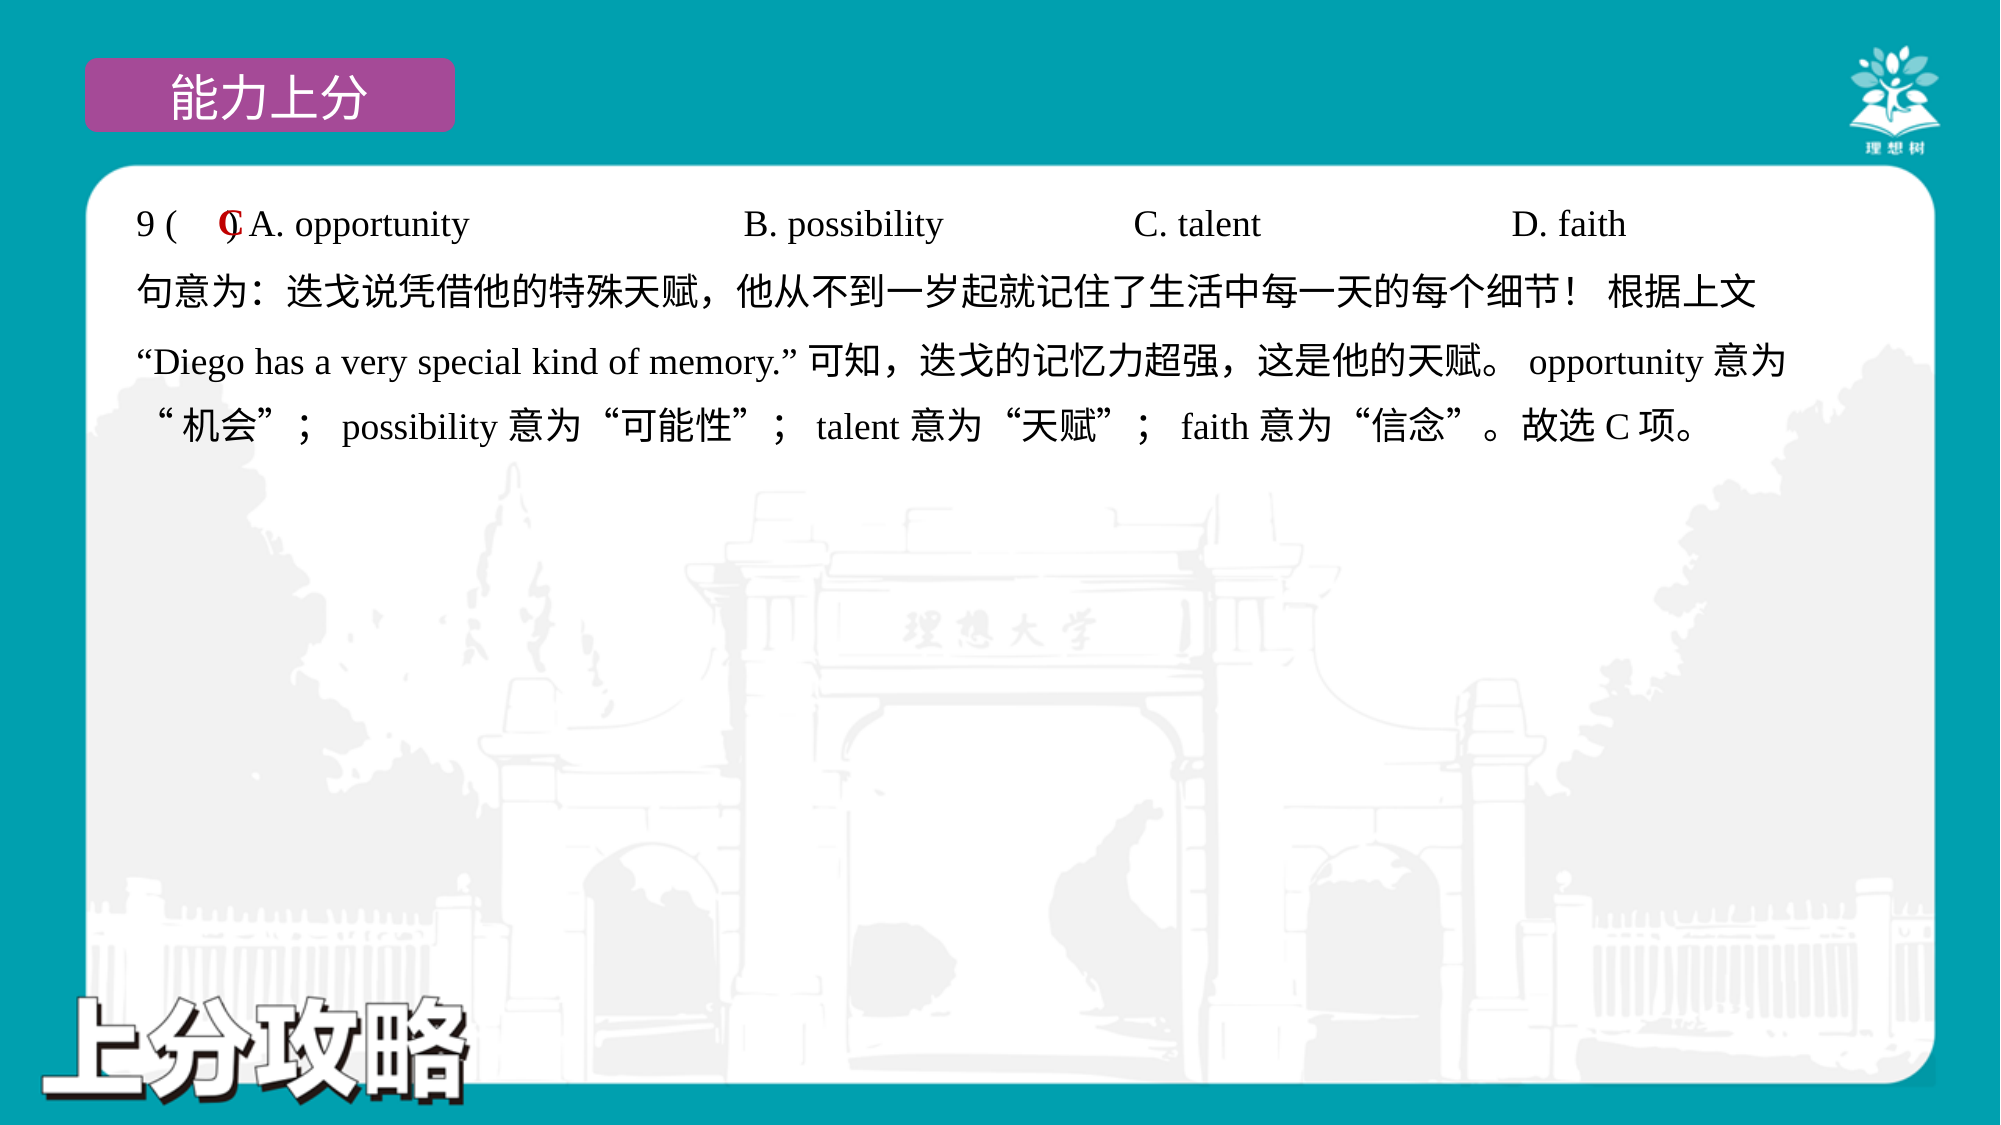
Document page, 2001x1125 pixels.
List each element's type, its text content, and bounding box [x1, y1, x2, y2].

text_box 句意为：迭戈说凭借他的特殊天赋，他从不到一岁起就记住了生活中每一天的每个细节！ 根据上文 “Diego has a very special kind of memory.”可知，迭戈的记忆力超强，这是他的天赋。opportunity意为 “机会”；possibility意为“可能性”；talent意为“天赋”；faith意为“信念”。故选C项。 [136, 244, 1865, 441]
text_box C [204, 176, 259, 236]
picture [0, 0, 2000, 1125]
text_box 9 ( ) A. opportunity B. possibility C. talent D. faith [136, 176, 1865, 237]
